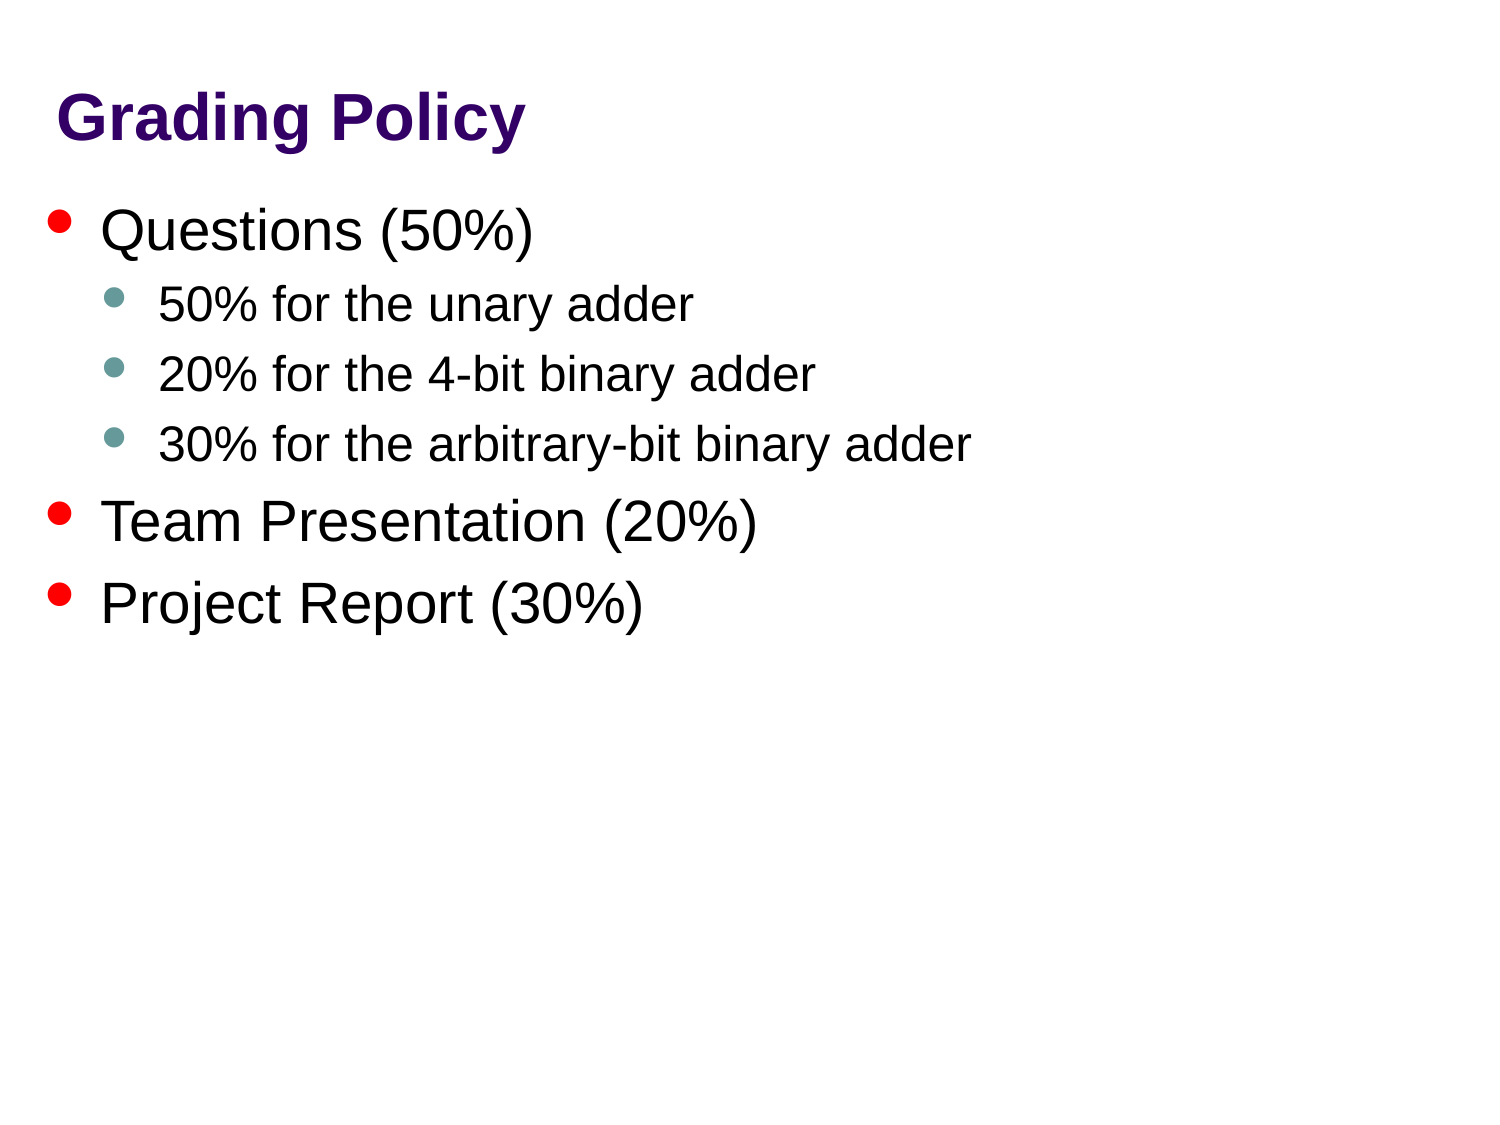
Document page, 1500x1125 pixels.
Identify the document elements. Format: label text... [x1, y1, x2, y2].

list Questions (50%) 50% for the unary adder 20% for the 4-bit binary adder 30% for the arbitrary-bit binary adder Team Presentation (20%) Project Report (30%) [29, 184, 1483, 1083]
title Grading Policy [41, 19, 1471, 162]
